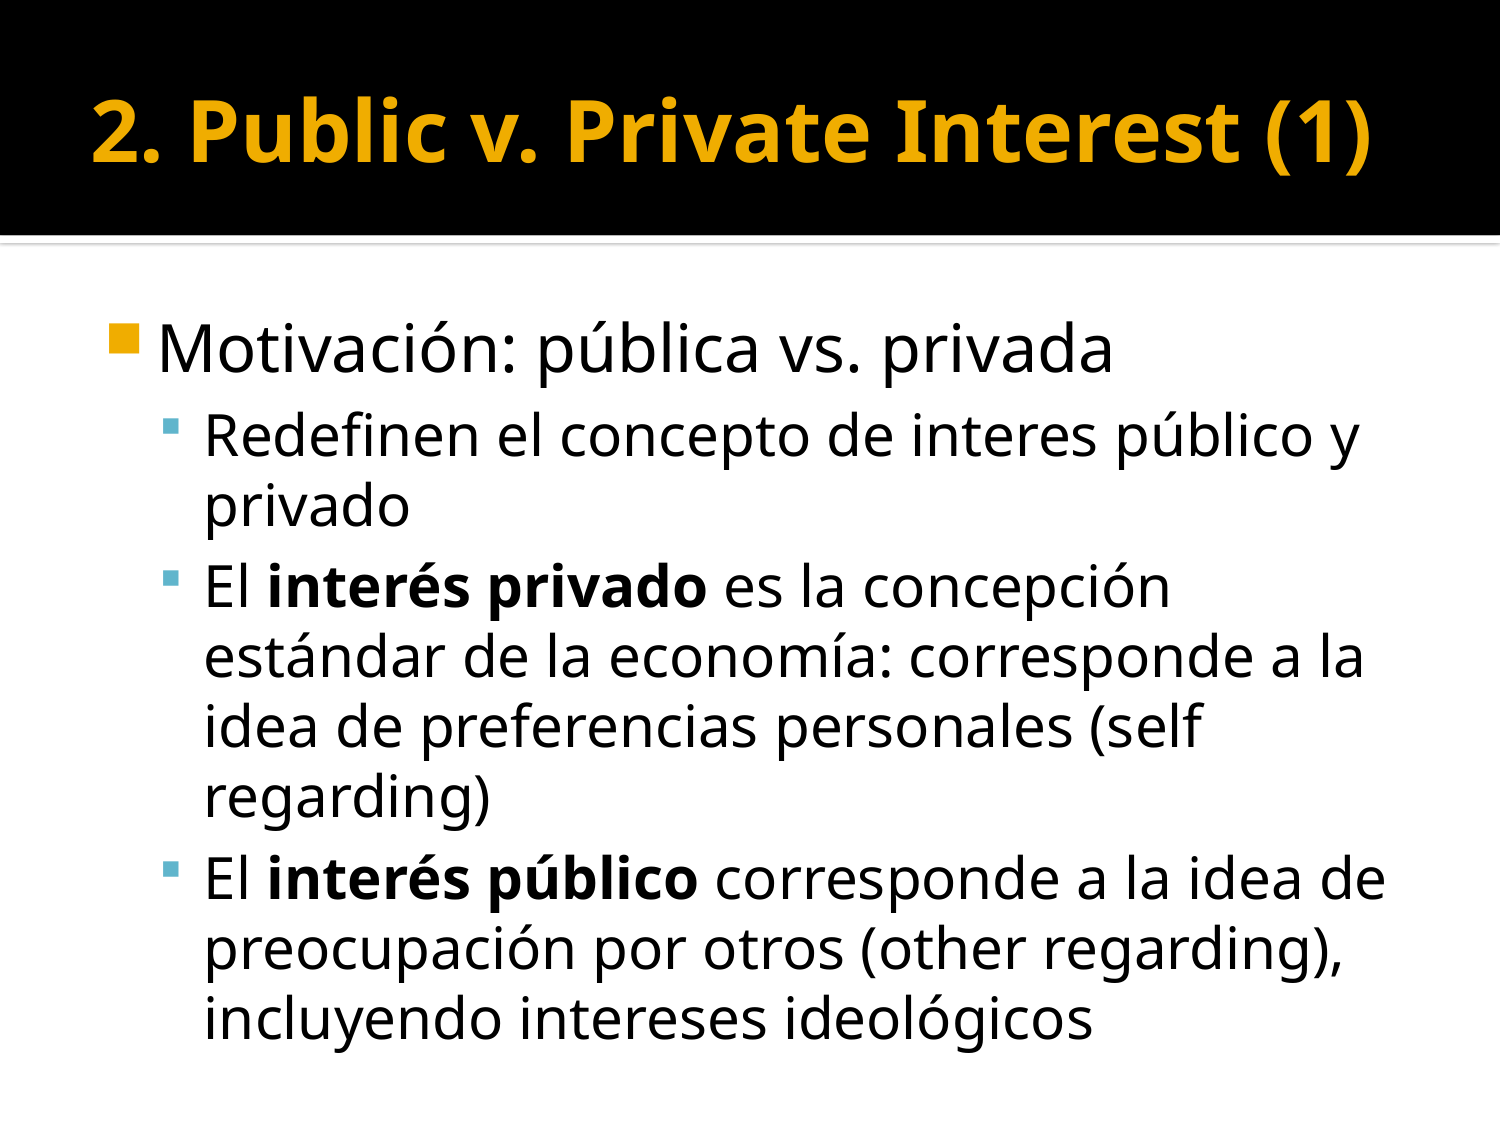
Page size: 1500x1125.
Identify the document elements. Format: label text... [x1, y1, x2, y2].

list Motivación: pública vs. privada Redefinen el concepto de interes público y privado El interés privado es la concepción estándar de la economía: corresponde a la idea de preferencias personales (self regarding) El interés público corresponde a la idea de preocupación por otros (other regarding), incluyendo intereses ideológicos [75, 291, 1425, 1050]
title 2. Public v. Private Interest (1) [75, 25, 1425, 231]
